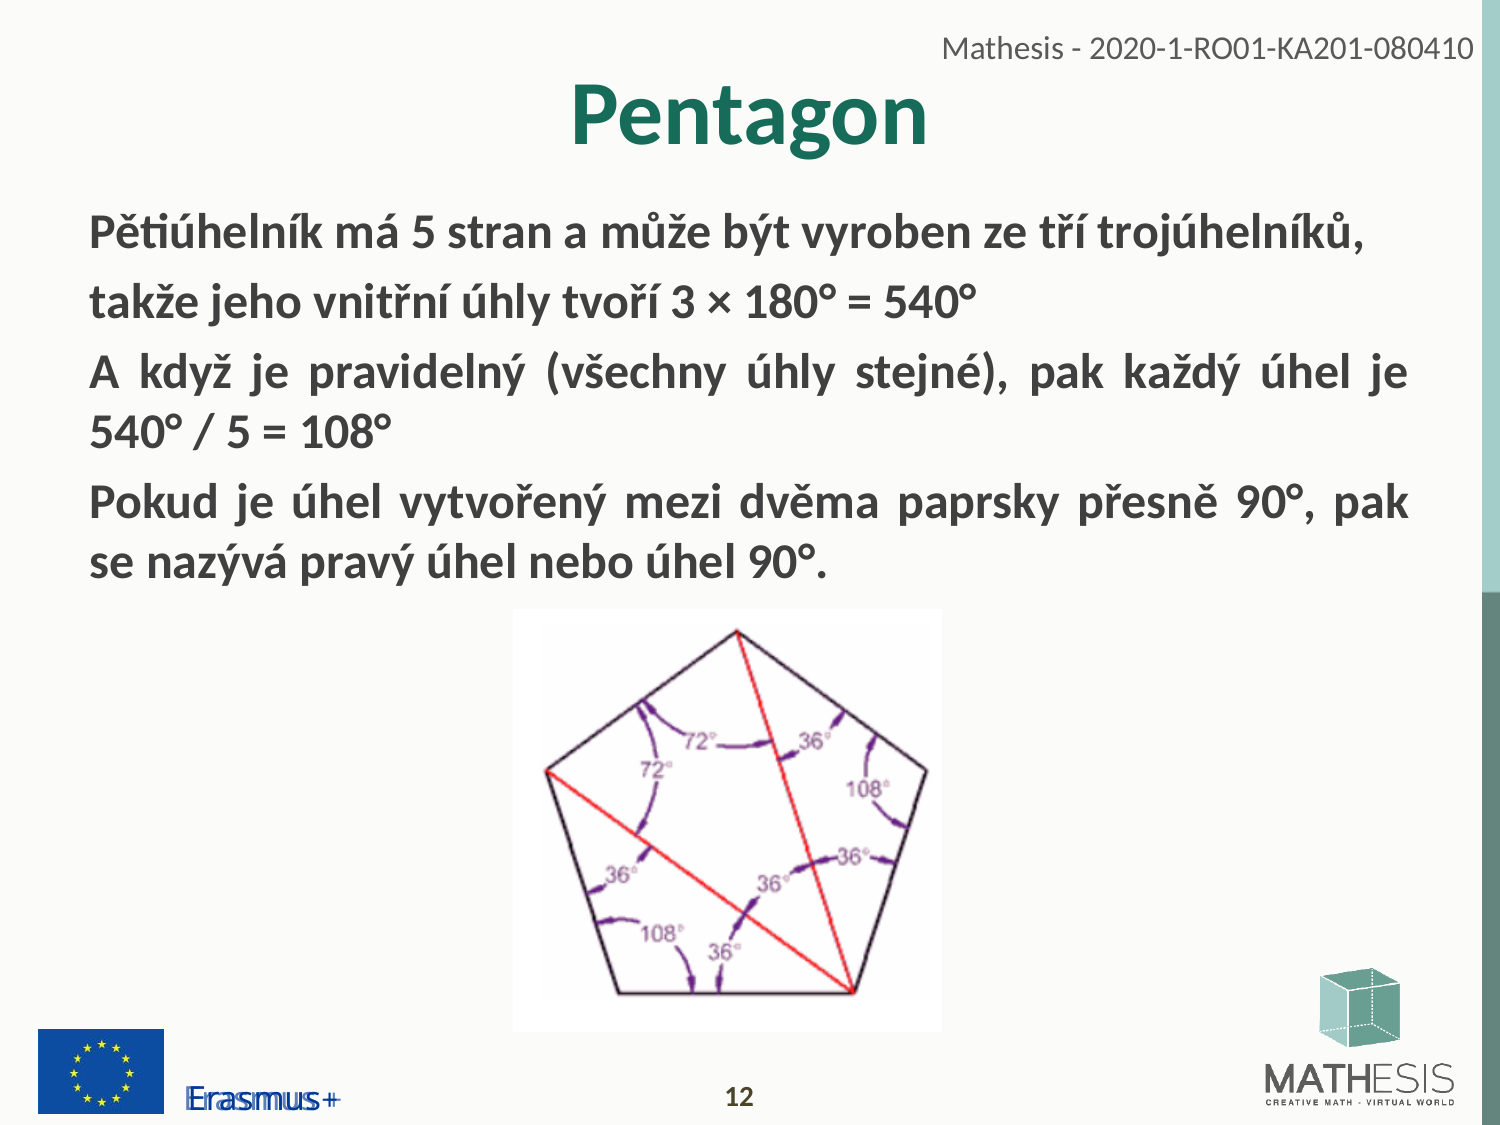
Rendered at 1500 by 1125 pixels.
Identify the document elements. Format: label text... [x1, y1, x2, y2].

picture [513, 609, 943, 1032]
list Pětiúhelník má 5 stran a může být vyroben ze tří trojúhelníků, takže jeho vnitřní úhly tvoří 3 × 180° = 540° A když je pravidelný (všechny úhly stejné), pak každý úhel je 540° / 5 = 108° Pokud je úhel vytvořený mezi dvěma paprsky přesně 90°, pak se nazývá pravý úhel nebo úhel 90°. [75, 191, 1425, 934]
picture [38, 1029, 164, 1114]
title Pentagon [75, 45, 1425, 191]
